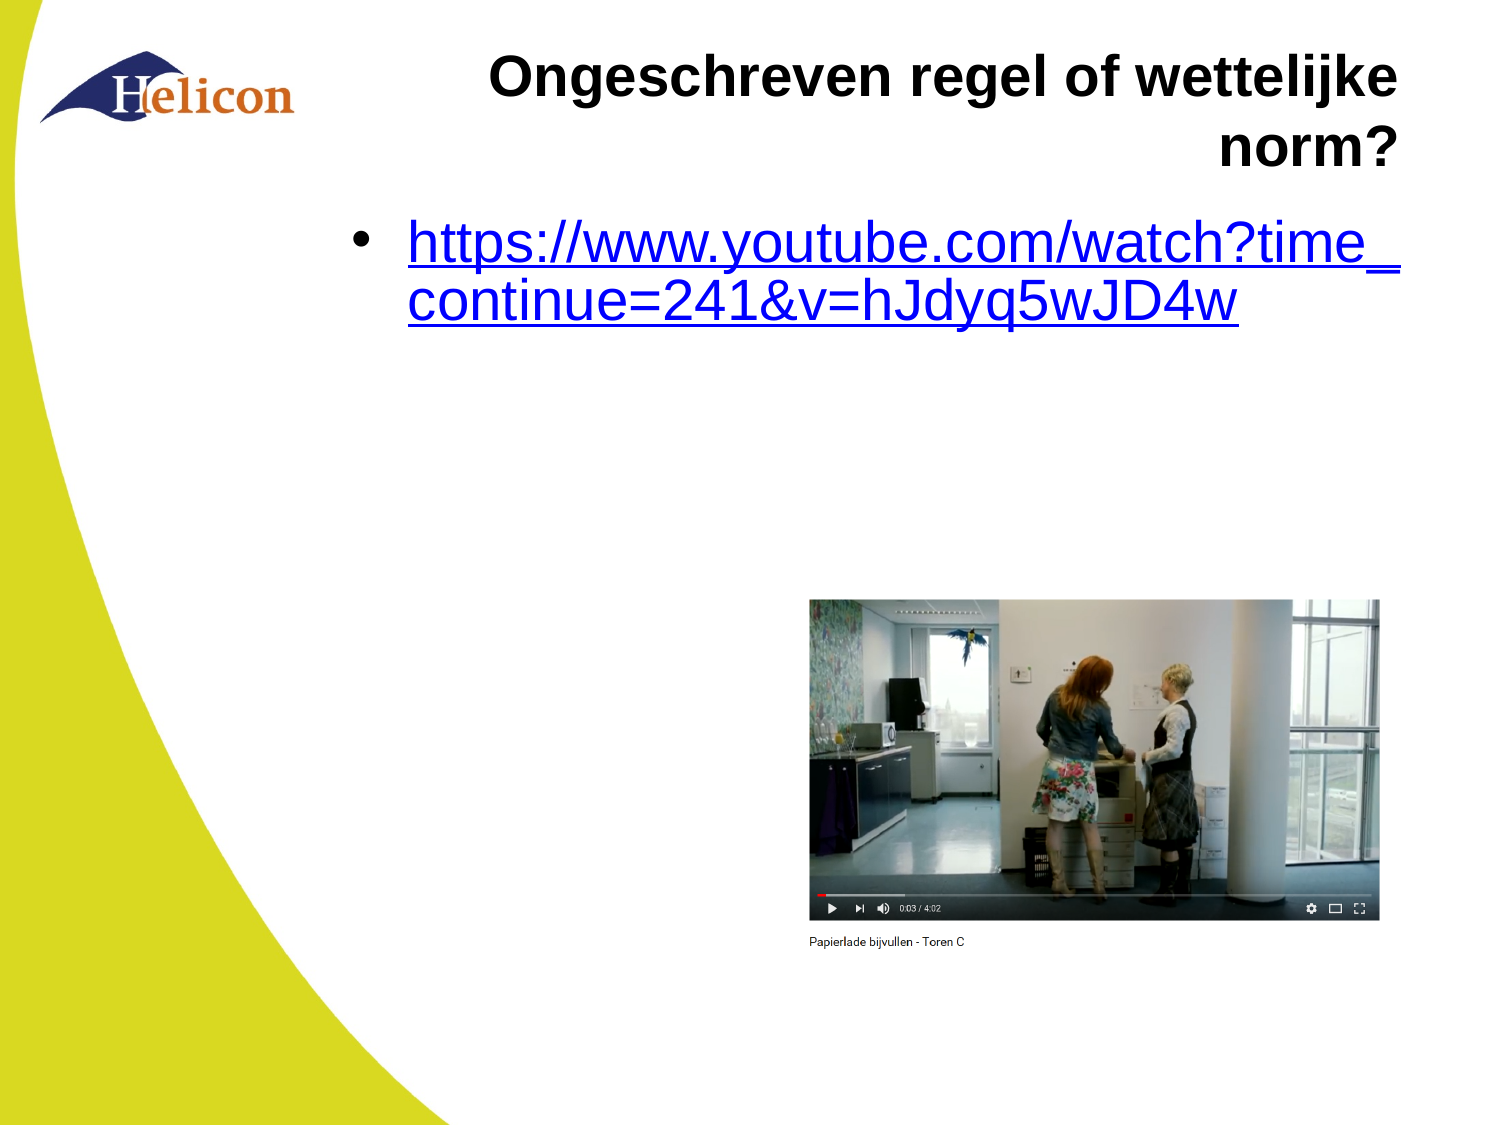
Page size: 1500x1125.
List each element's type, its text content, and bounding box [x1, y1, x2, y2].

title Ongeschreven regel of wettelijke norm? [324, 54, 1415, 161]
picture [0, 0, 1500, 1125]
list https://www.youtube.com/watch?time_continue=241&v=hJdyq5wJD4w [336, 196, 1425, 1005]
